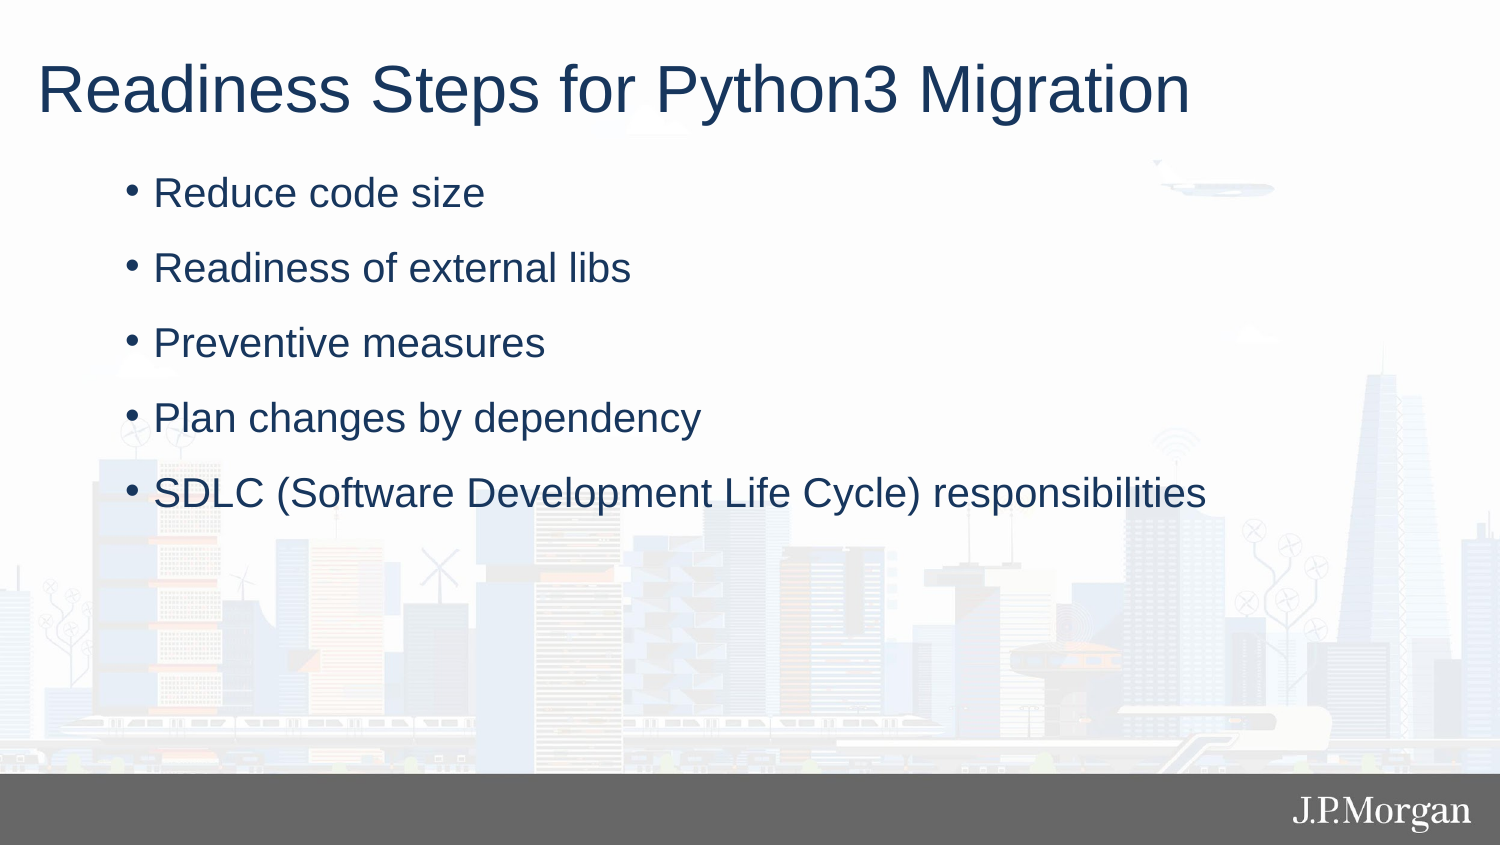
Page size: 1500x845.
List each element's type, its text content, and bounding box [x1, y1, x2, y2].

text_box Readiness Steps for Python3 Migration [37, 23, 1388, 127]
text_box Reduce code size Readiness of external libs Preventive measures Plan changes by dependency SDLC (Software Development Life Cycle) responsibilities [110, 159, 1435, 845]
picture [0, 0, 1500, 845]
